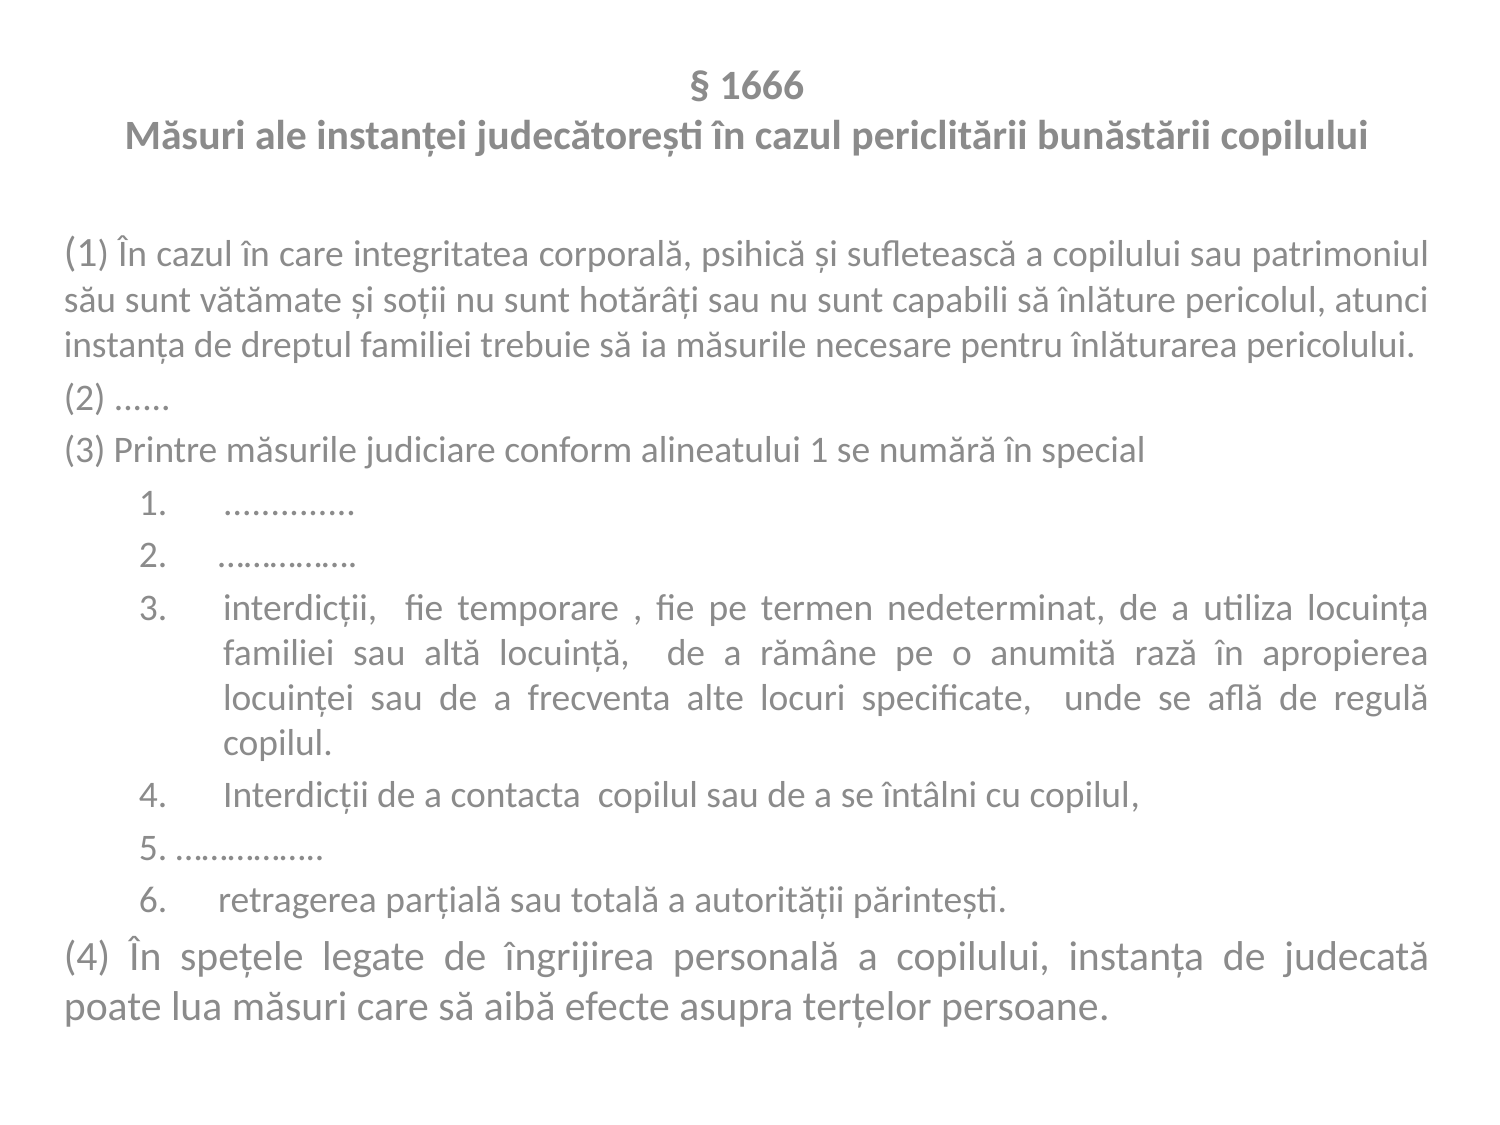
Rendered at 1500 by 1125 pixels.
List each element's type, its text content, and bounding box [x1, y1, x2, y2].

subtitle § 1666 Măsuri ale instanței judecătorești în cazul periclitării bunăstării copilului (1) În cazul în care integritatea corporală, psihică și sufletească a copilului sau patrimoniul său sunt vătămate și soții nu sunt hotărâți sau nu sunt capabili să înlăture pericolul, atunci instanța de dreptul familiei trebuie să ia măsurile necesare pentru înlăturarea pericolului. (2) ...... (3) Printre măsurile judiciare conform alineatului 1 se numără în special .............. 2. ……………. interdicții, fie temporare , fie pe termen nedeterminat, de a utiliza locuința familiei sau altă locuință, de a rămâne pe o anumită rază în apropierea locuinței sau de a frecventa alte locuri specificate, unde se află de regulă copilul. Interdicții de a contacta copilul sau de a se întâlni cu copilul, 5. …………….. 6. retragerea parțială sau totală a autorității părintești. (4) În spețele legate de îngrijirea personală a copilului, instanța de judecată poate lua măsuri care să aibă efecte asupra terțelor persoane. [48, 50, 1446, 1063]
